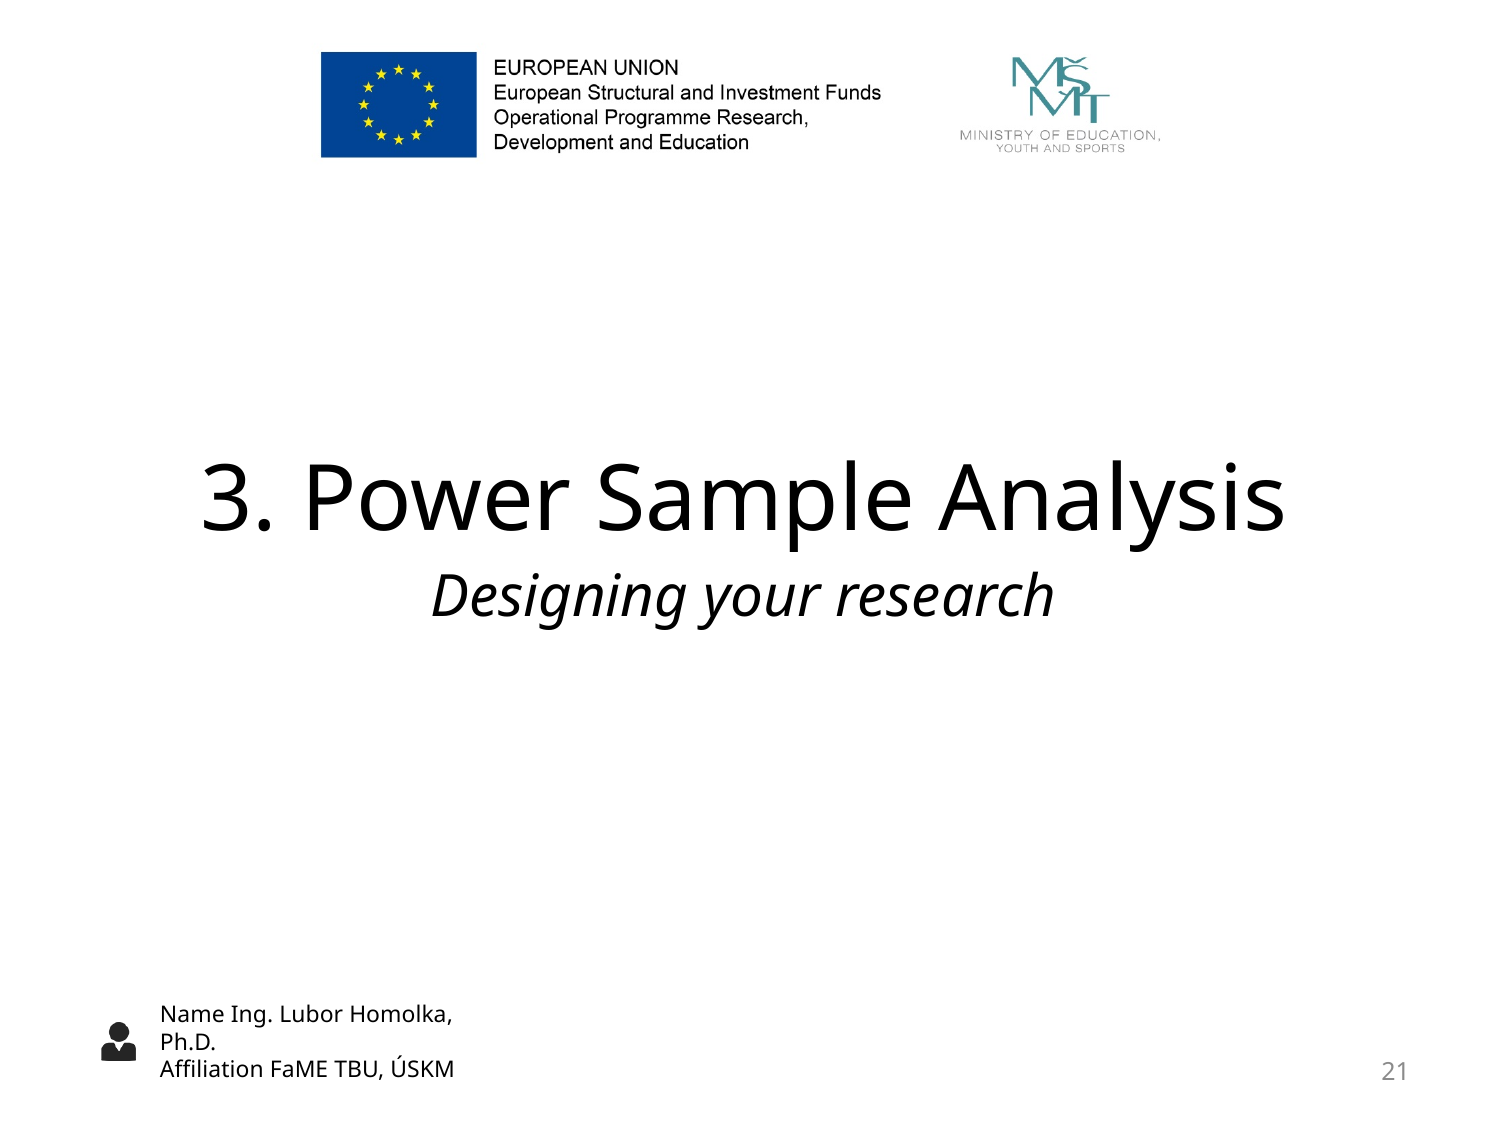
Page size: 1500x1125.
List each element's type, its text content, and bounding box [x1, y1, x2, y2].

title 3. Power Sample Analysis [112, 373, 1376, 615]
slide_number 21 [1074, 1042, 1425, 1103]
picture [101, 1021, 136, 1062]
picture [268, 0, 1212, 210]
footer Name Ing. Lubor Homolka, Ph.D. Affiliation FaME TBU, ÚSKM [145, 999, 526, 1083]
subtitle Designing your research [218, 550, 1269, 839]
